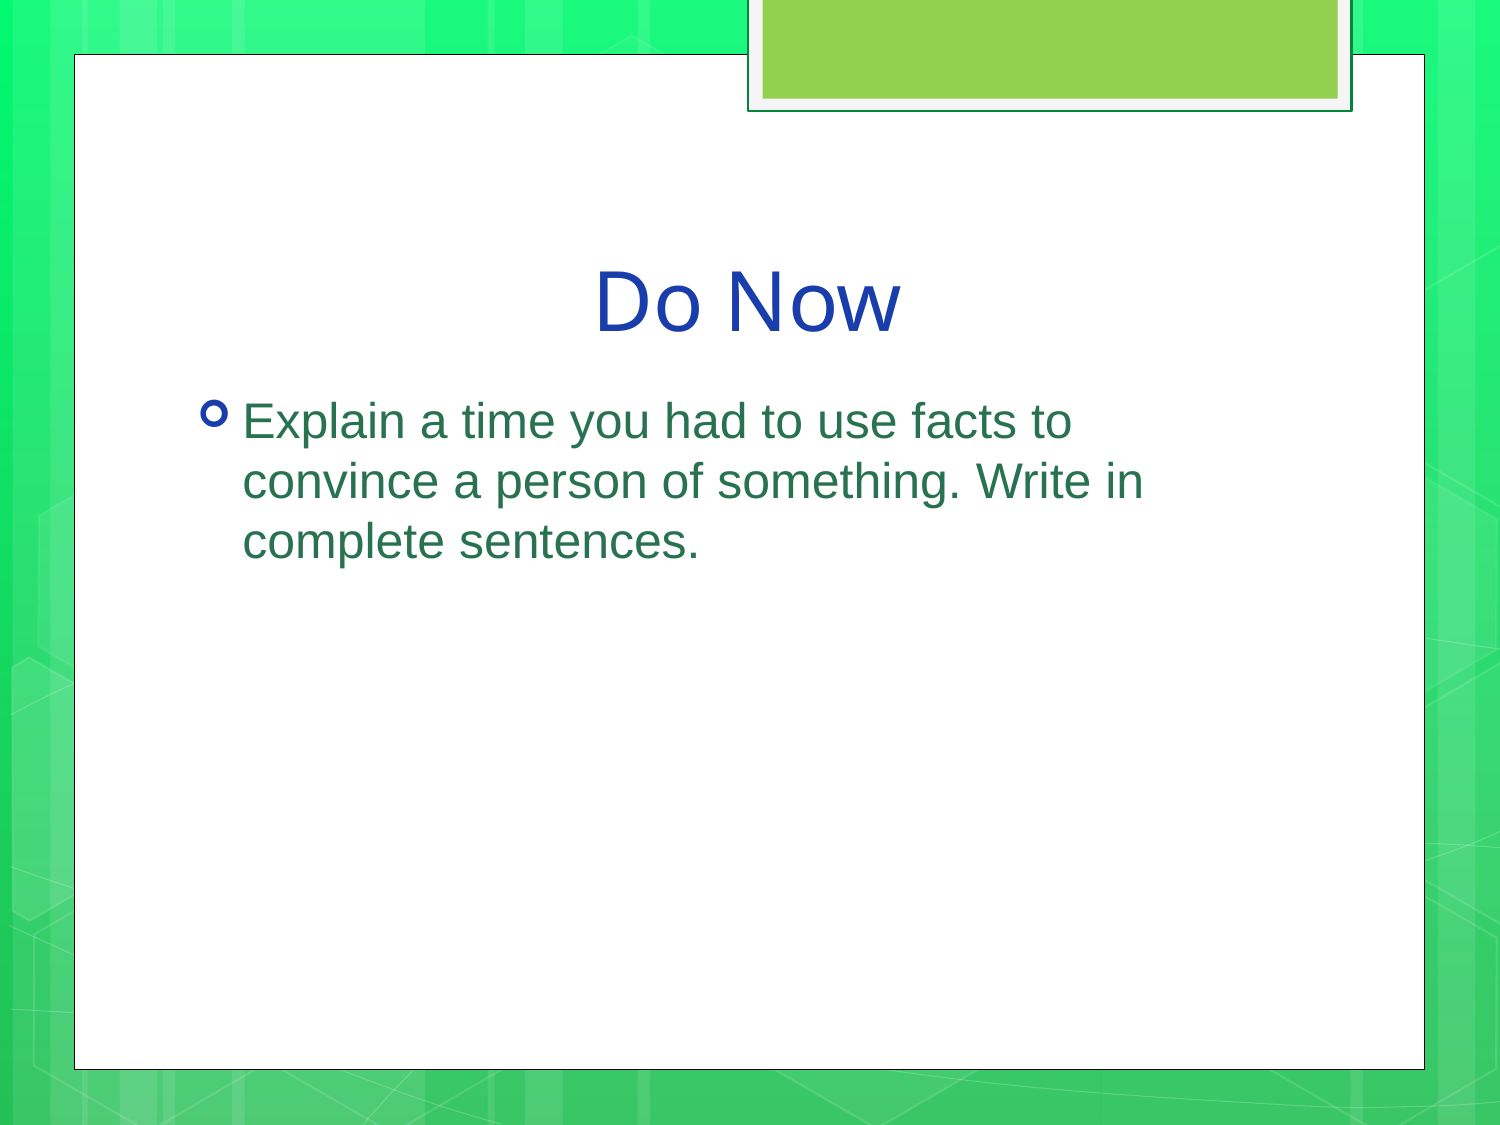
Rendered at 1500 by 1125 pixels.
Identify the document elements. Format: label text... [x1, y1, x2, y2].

title Do Now [171, 168, 1324, 357]
list Explain a time you had to use facts to convince a person of something. Write in complete sentences. [171, 381, 1283, 957]
